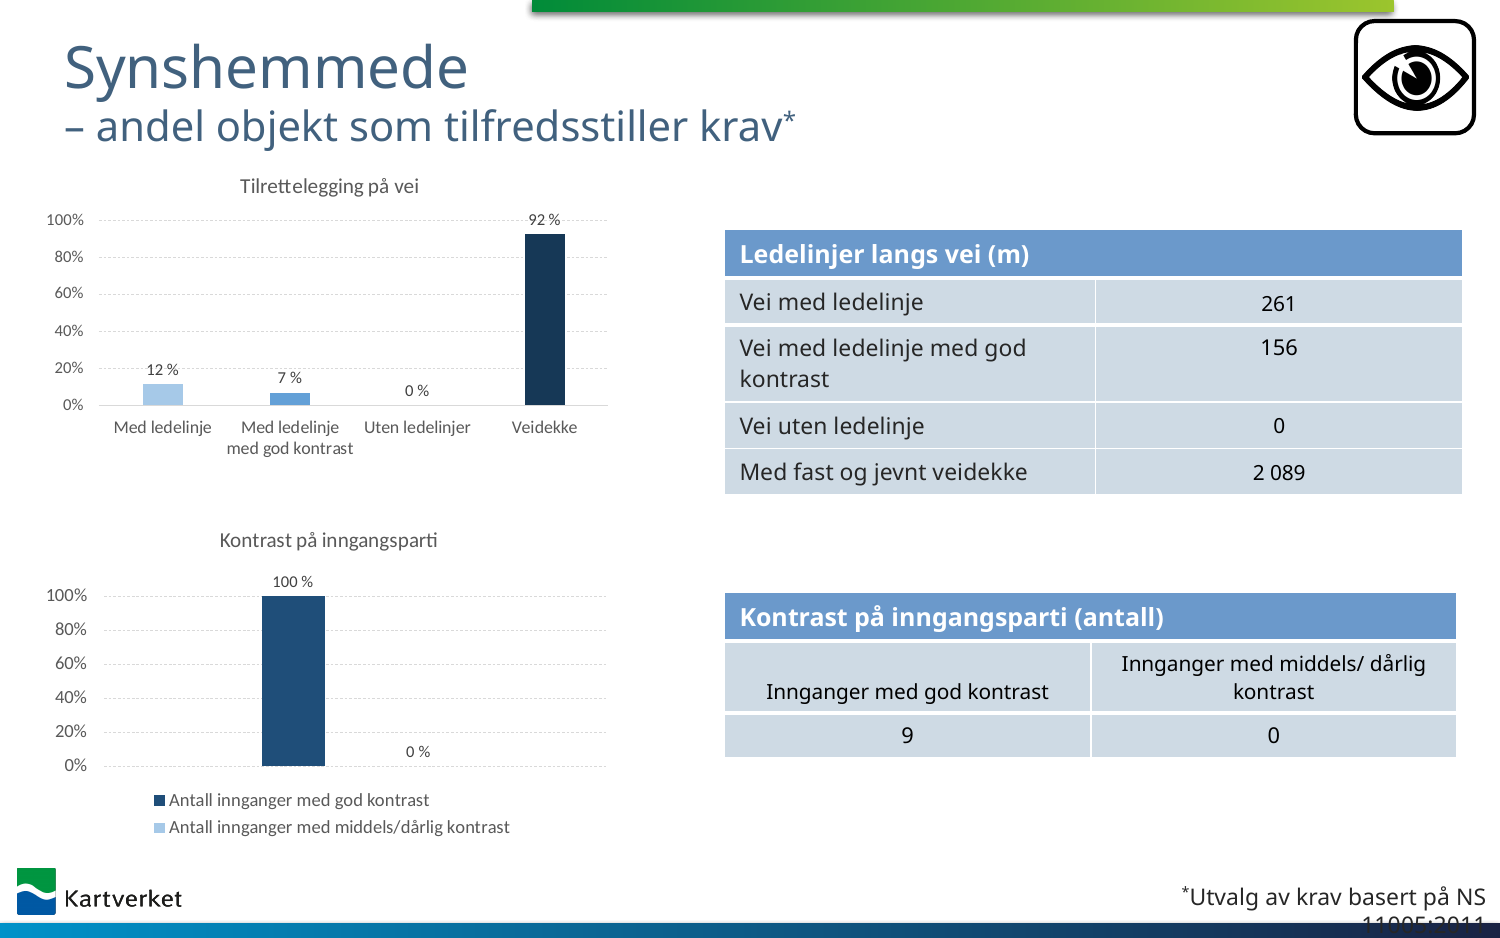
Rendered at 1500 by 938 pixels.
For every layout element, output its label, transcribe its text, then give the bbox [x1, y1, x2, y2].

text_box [1355, 20, 1475, 134]
table_cell 156 [1096, 327, 1462, 401]
table_cell 0 [1096, 403, 1462, 448]
table_cell 0 [1092, 715, 1456, 757]
table_cell Vei uten ledelinje [725, 403, 1095, 448]
text_box *Utvalg av krav basert på NS 11005:2011 [1068, 873, 1500, 938]
text_box Synshemmede – andel objekt som tilfredsstiller krav* [49, 24, 1431, 158]
table_cell 9 [725, 715, 1090, 757]
table_cell Vei med ledelinje med god kontrast [725, 327, 1095, 401]
table_cell Innganger med god kontrast [725, 643, 1090, 711]
table_cell Vei med ledelinje [725, 280, 1095, 323]
table_cell 2 089 [1096, 449, 1462, 494]
picture [41, 166, 618, 492]
table_header Kontrast på inngangsparti (antall) [725, 593, 1456, 639]
table_cell Innganger med middels/ dårlig kontrast [1092, 643, 1456, 711]
table_cell Med fast og jevnt veidekke [725, 449, 1095, 494]
table_cell 261 [1096, 280, 1462, 323]
table_header Ledelinjer langs vei (m) [725, 230, 1462, 276]
picture [41, 520, 617, 846]
